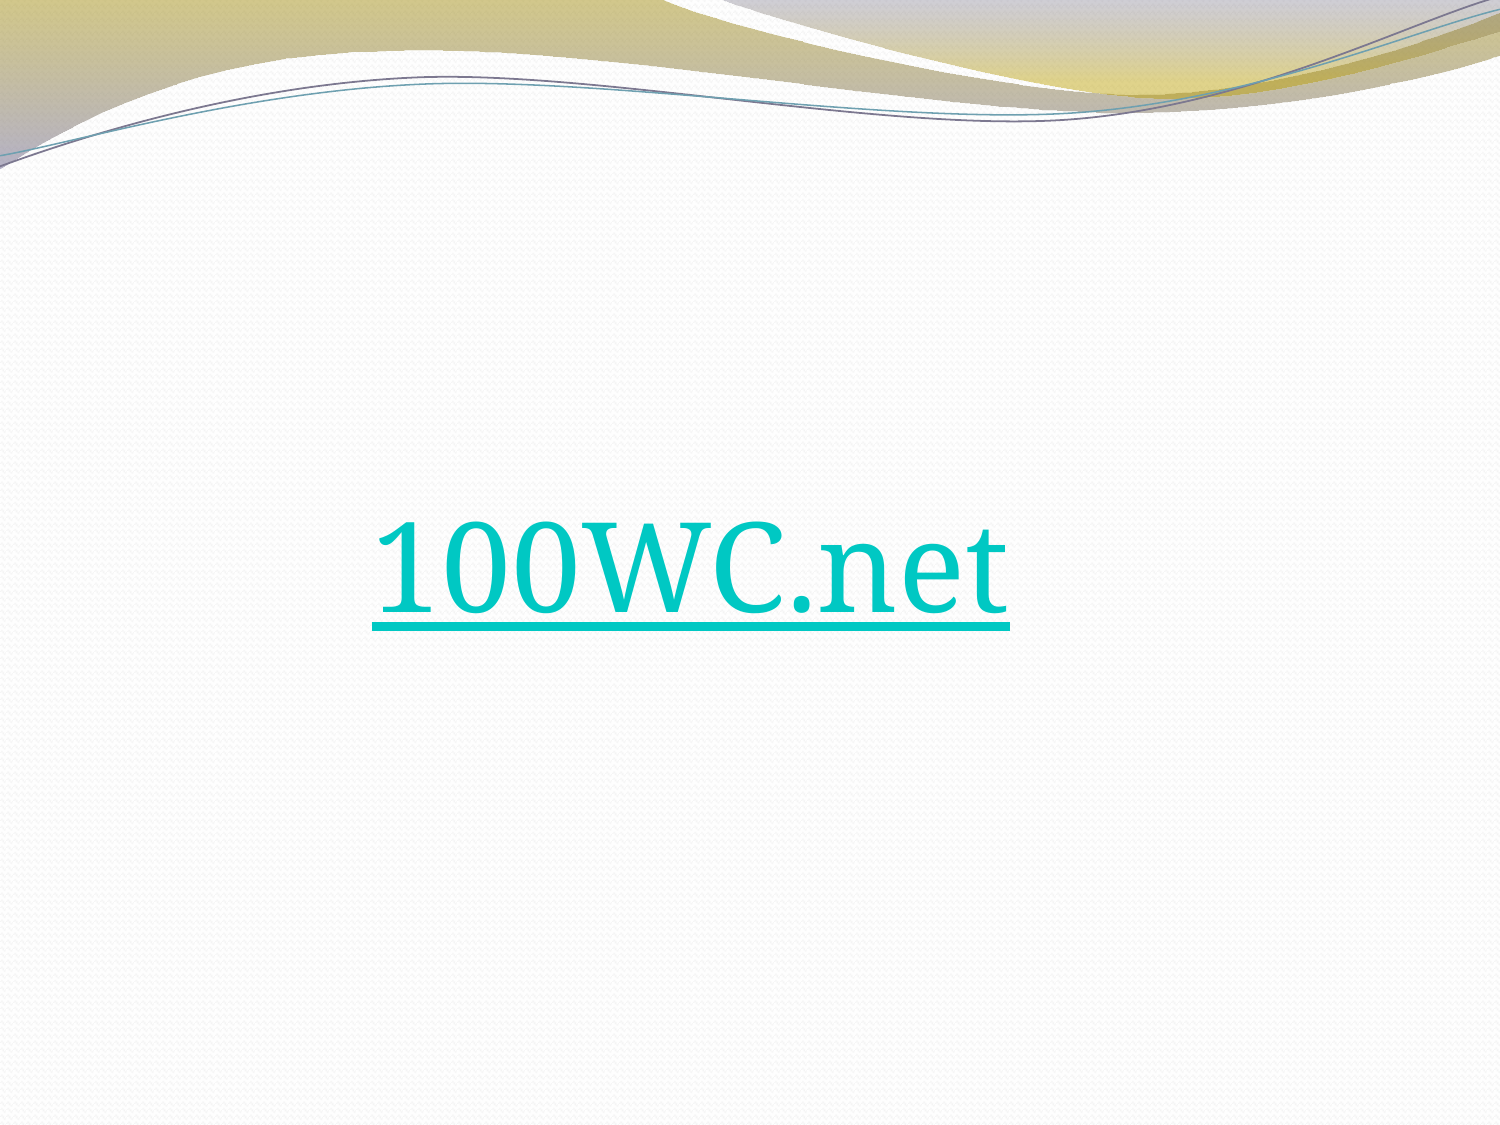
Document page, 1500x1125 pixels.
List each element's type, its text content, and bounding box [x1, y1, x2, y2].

text_box 100WC.net [230, 479, 1152, 666]
